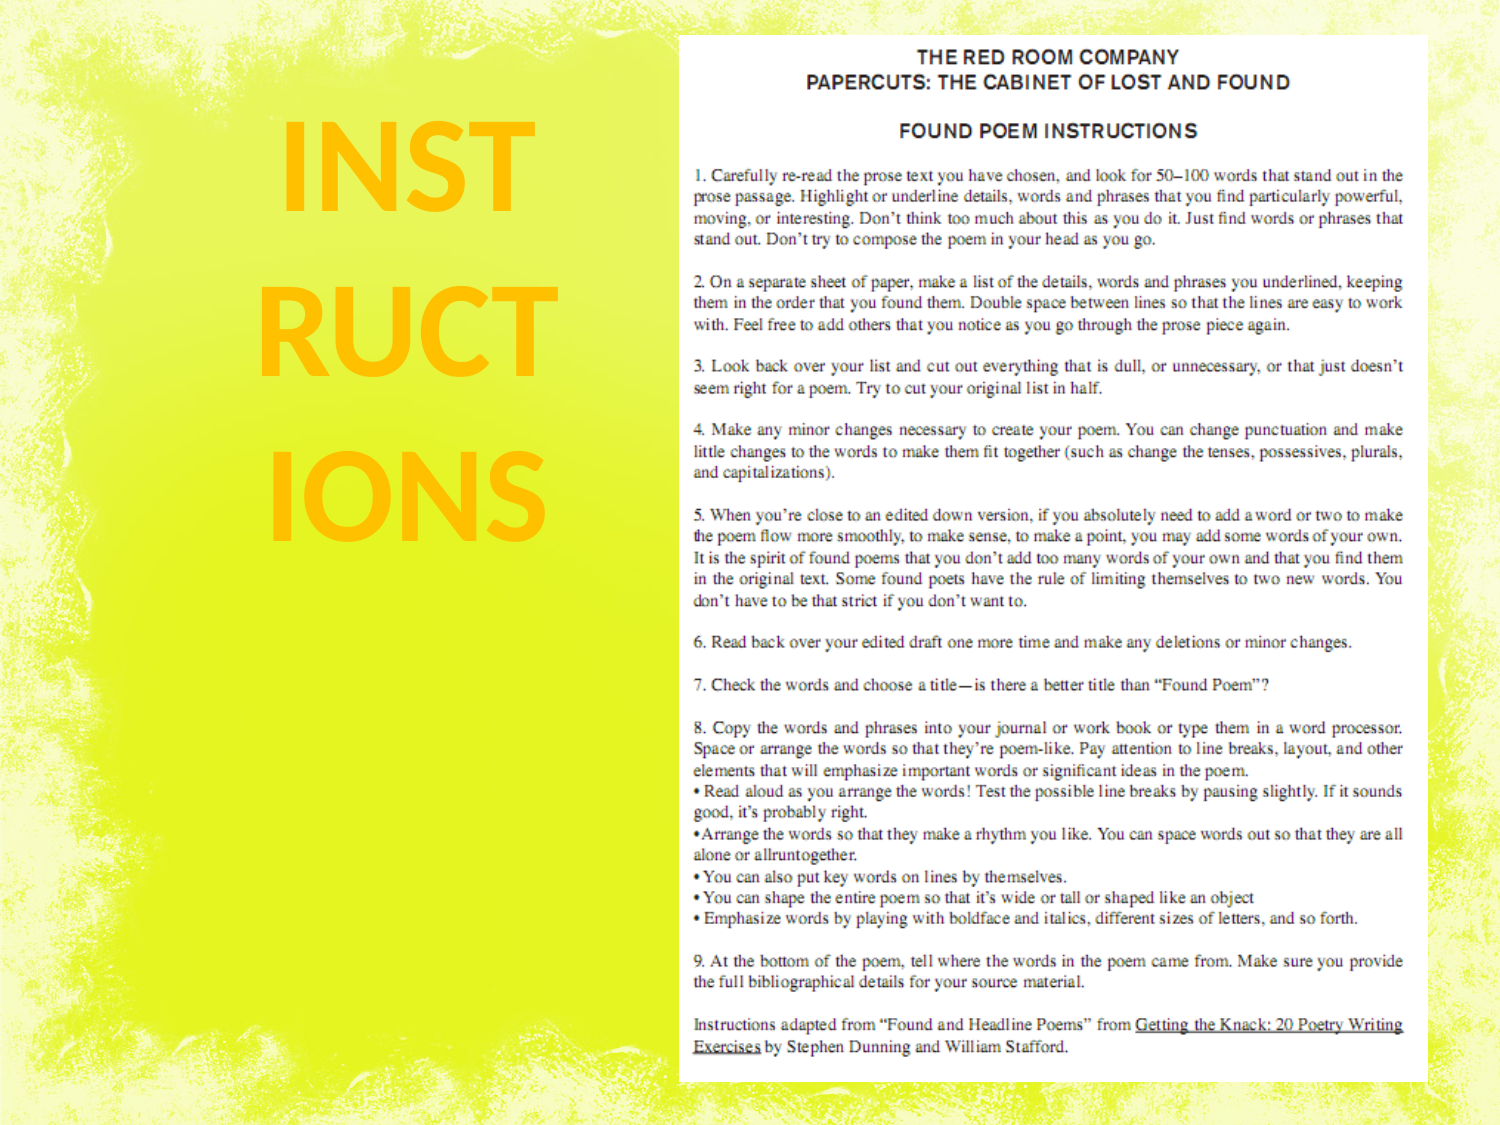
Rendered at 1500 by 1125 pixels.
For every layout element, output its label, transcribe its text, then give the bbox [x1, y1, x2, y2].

list INSTRUCTIONS [245, 58, 569, 1006]
picture [0, 0, 1500, 1125]
